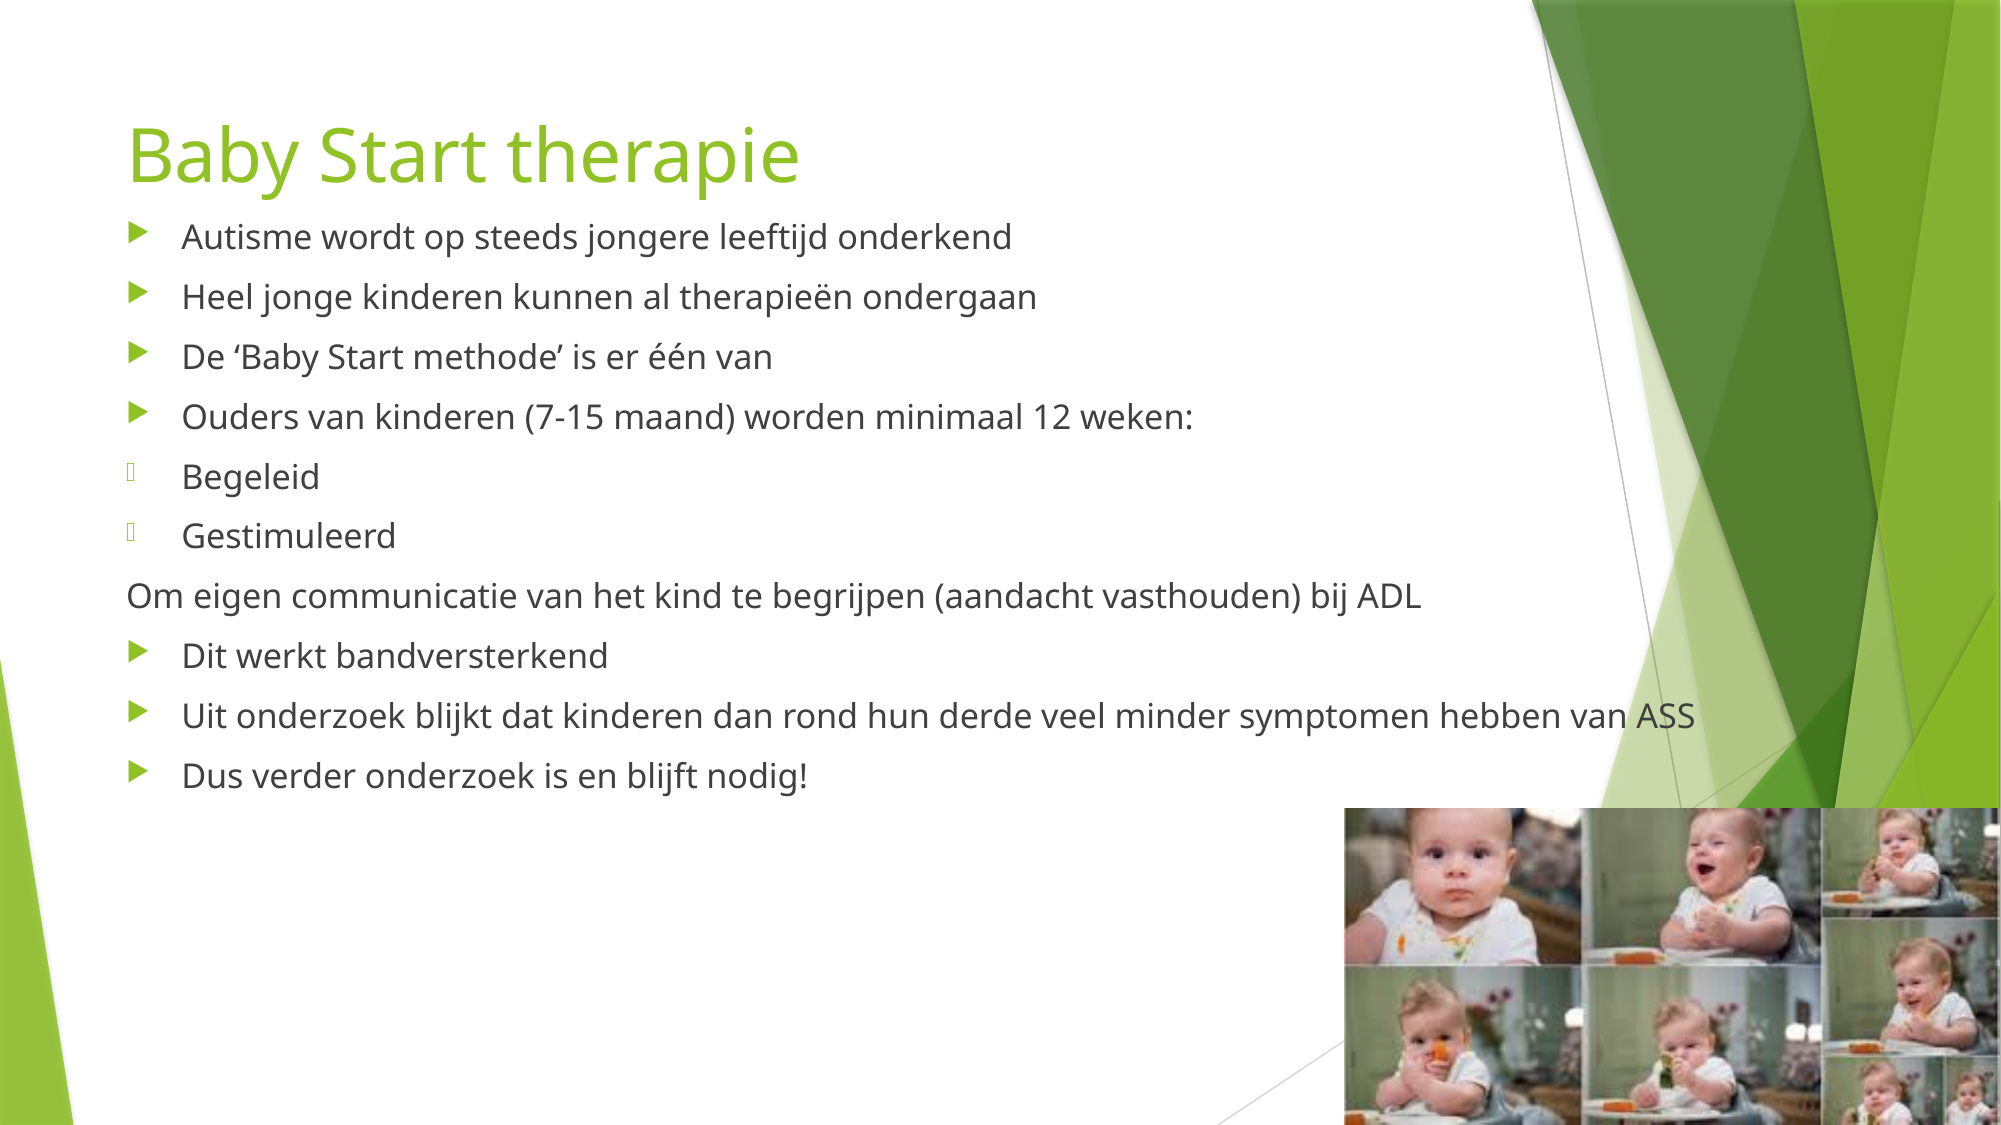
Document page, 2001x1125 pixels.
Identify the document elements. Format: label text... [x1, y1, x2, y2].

list Autisme wordt op steeds jongere leeftijd onderkend Heel jonge kinderen kunnen al therapieën ondergaan De ‘Baby Start methode’ is er één van Ouders van kinderen (7-15 maand) worden minimaal 12 weken: Begeleid Gestimuleerd Om eigen communicatie van het kind te begrijpen (aandacht vasthouden) bij ADL Dit werkt bandversterkend Uit onderzoek blijkt dat kinderen dan rond hun derde veel minder symptomen hebben van ASS Dus verder onderzoek is en blijft nodig! [111, 208, 1710, 845]
picture [1343, 807, 2000, 1125]
title Baby Start therapie [111, 99, 1522, 208]
